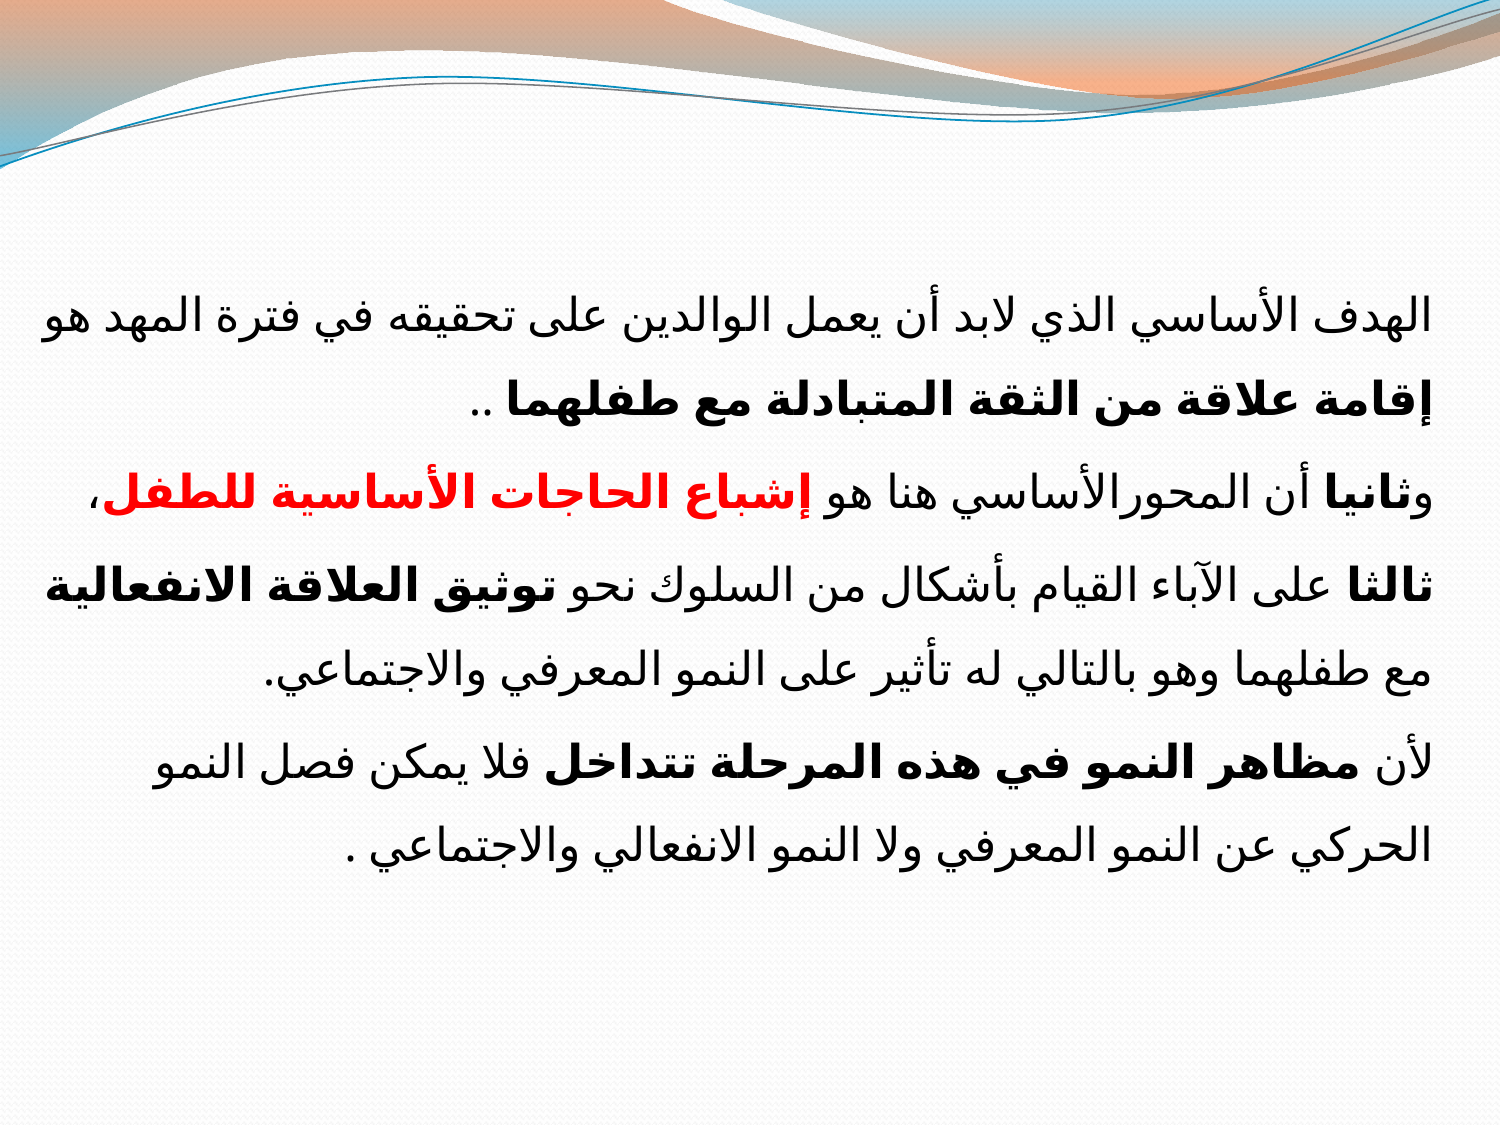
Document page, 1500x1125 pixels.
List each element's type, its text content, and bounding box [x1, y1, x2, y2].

list الهدف الأساسي الذي لابد أن يعمل الوالدين على تحقيقه في فترة المهد هو إقامة علاقة من الثقة المتبادلة مع طفلهما .. وثانيا أن المحورالأساسي هنا هو إشباع الحاجات الأساسية للطفل، ثالثا على الآباء القيام بأشكال من السلوك نحو توثيق العلاقة الانفعالية مع طفلهما وهو بالتالي له تأثير على النمو المعرفي والاجتماعي. لأن مظاهر النمو في هذه المرحلة تتداخل فلا يمكن فصل النمو الحركي عن النمو المعرفي ولا النمو الانفعالي والاجتماعي . [24, 249, 1450, 1025]
